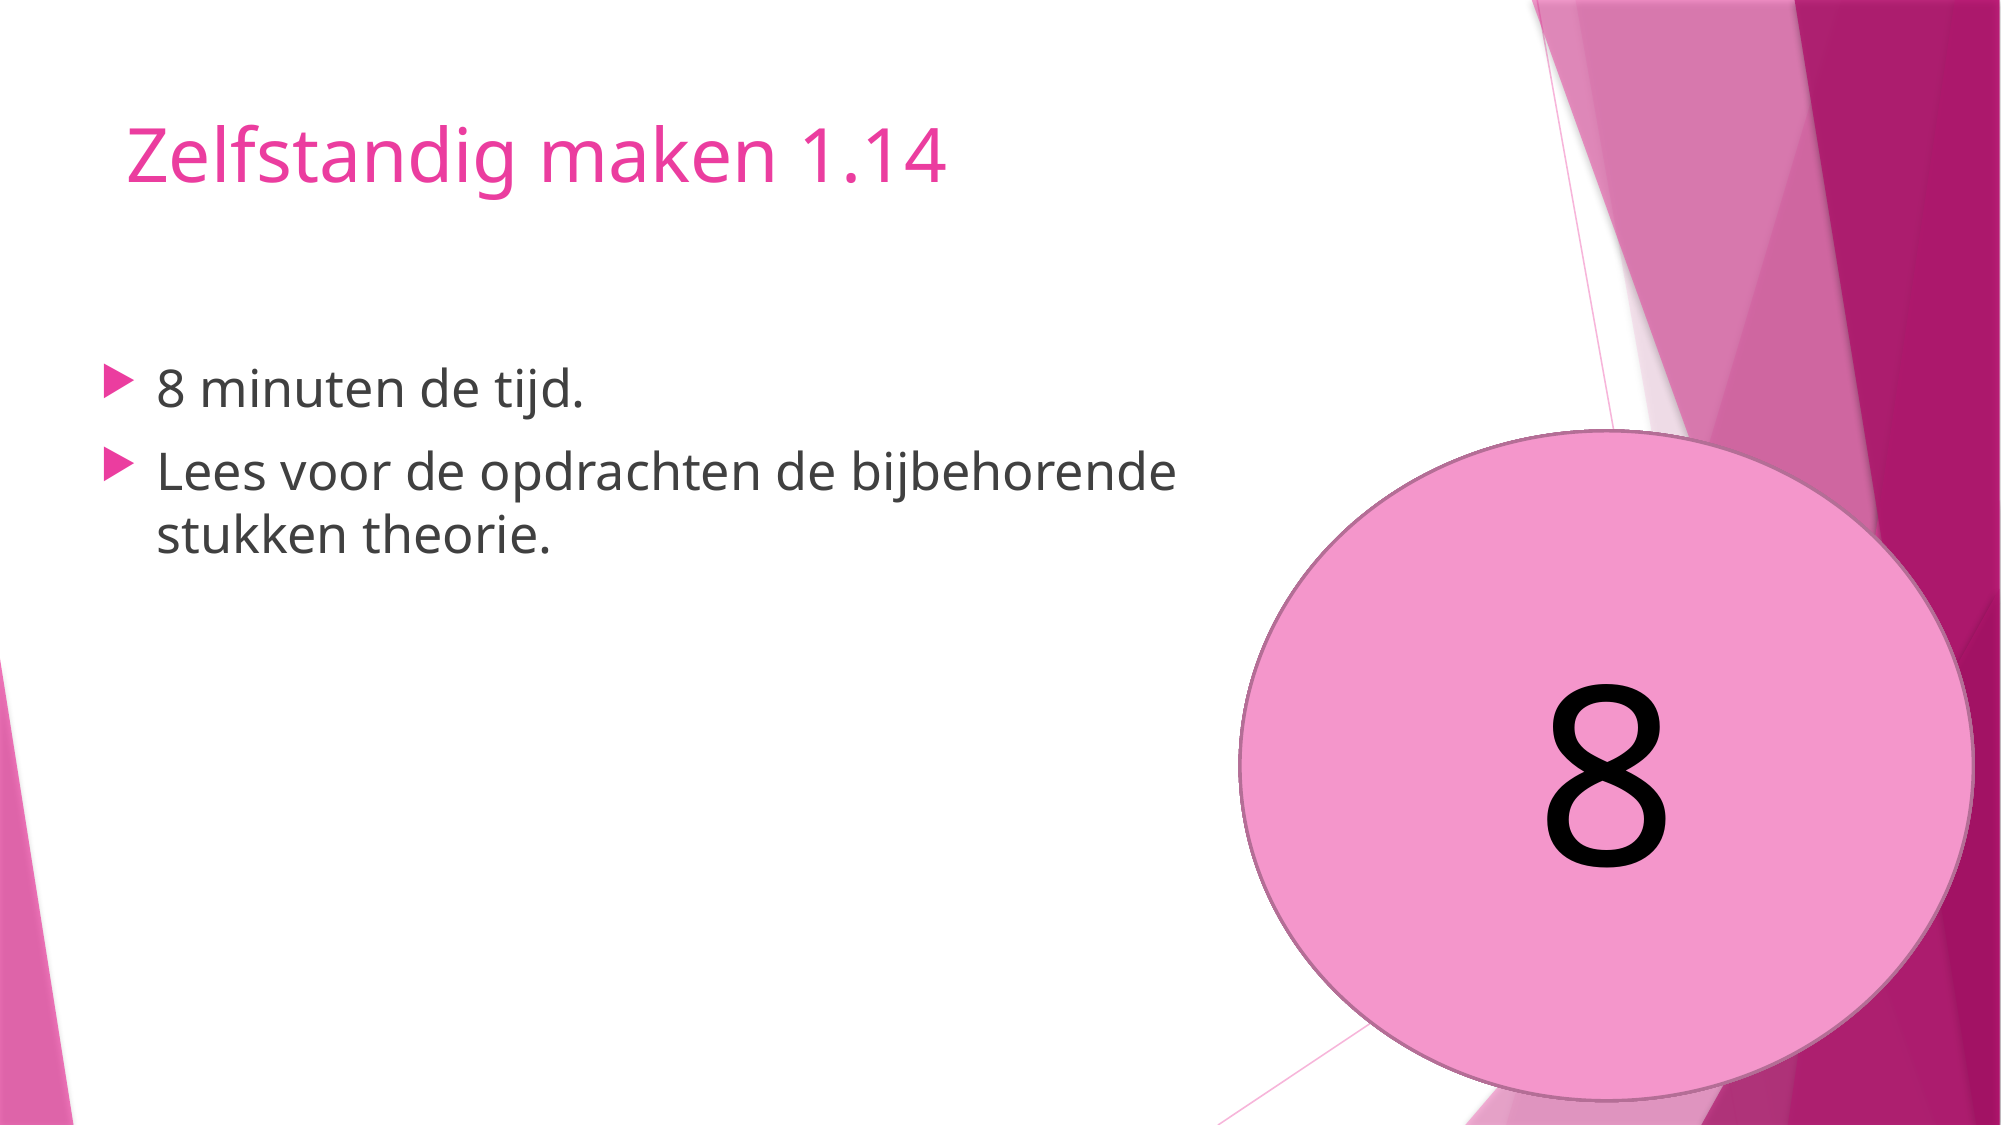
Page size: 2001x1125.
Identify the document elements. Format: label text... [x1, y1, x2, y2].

list 8 minuten de tijd. Lees voor de opdrachten de bijbehorende stukken theorie. [85, 348, 1290, 1125]
text_box 8 [1238, 429, 1975, 1103]
title Zelfstandig maken 1.14 [111, 99, 1522, 317]
